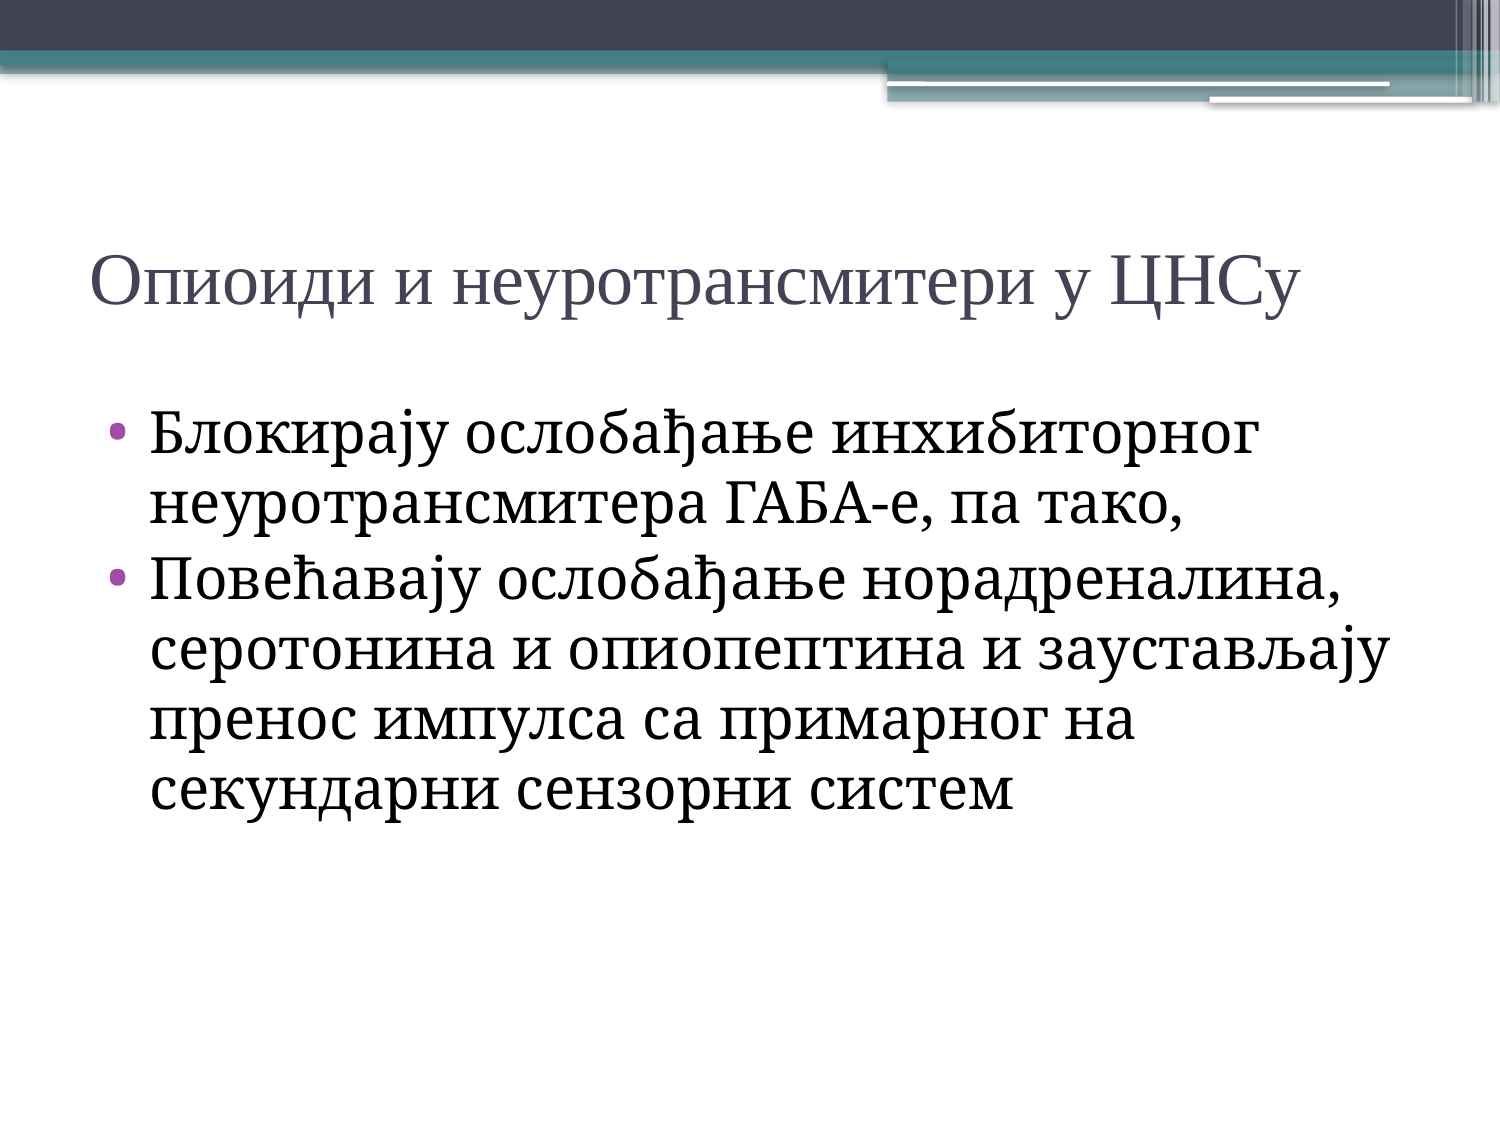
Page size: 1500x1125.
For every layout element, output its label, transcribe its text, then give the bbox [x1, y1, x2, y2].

title Опиоиди и неуротрансмитери у ЦНСу [75, 187, 1425, 363]
list Блокирају ослобађање инхибиторног неуротрансмитера ГАБА-е, па тако, Повећавају ослобађање норадреналина, серотонина и опиопептина и заустављају пренос импулса са примарног на секундарни сензорни систем [75, 387, 1425, 1097]
